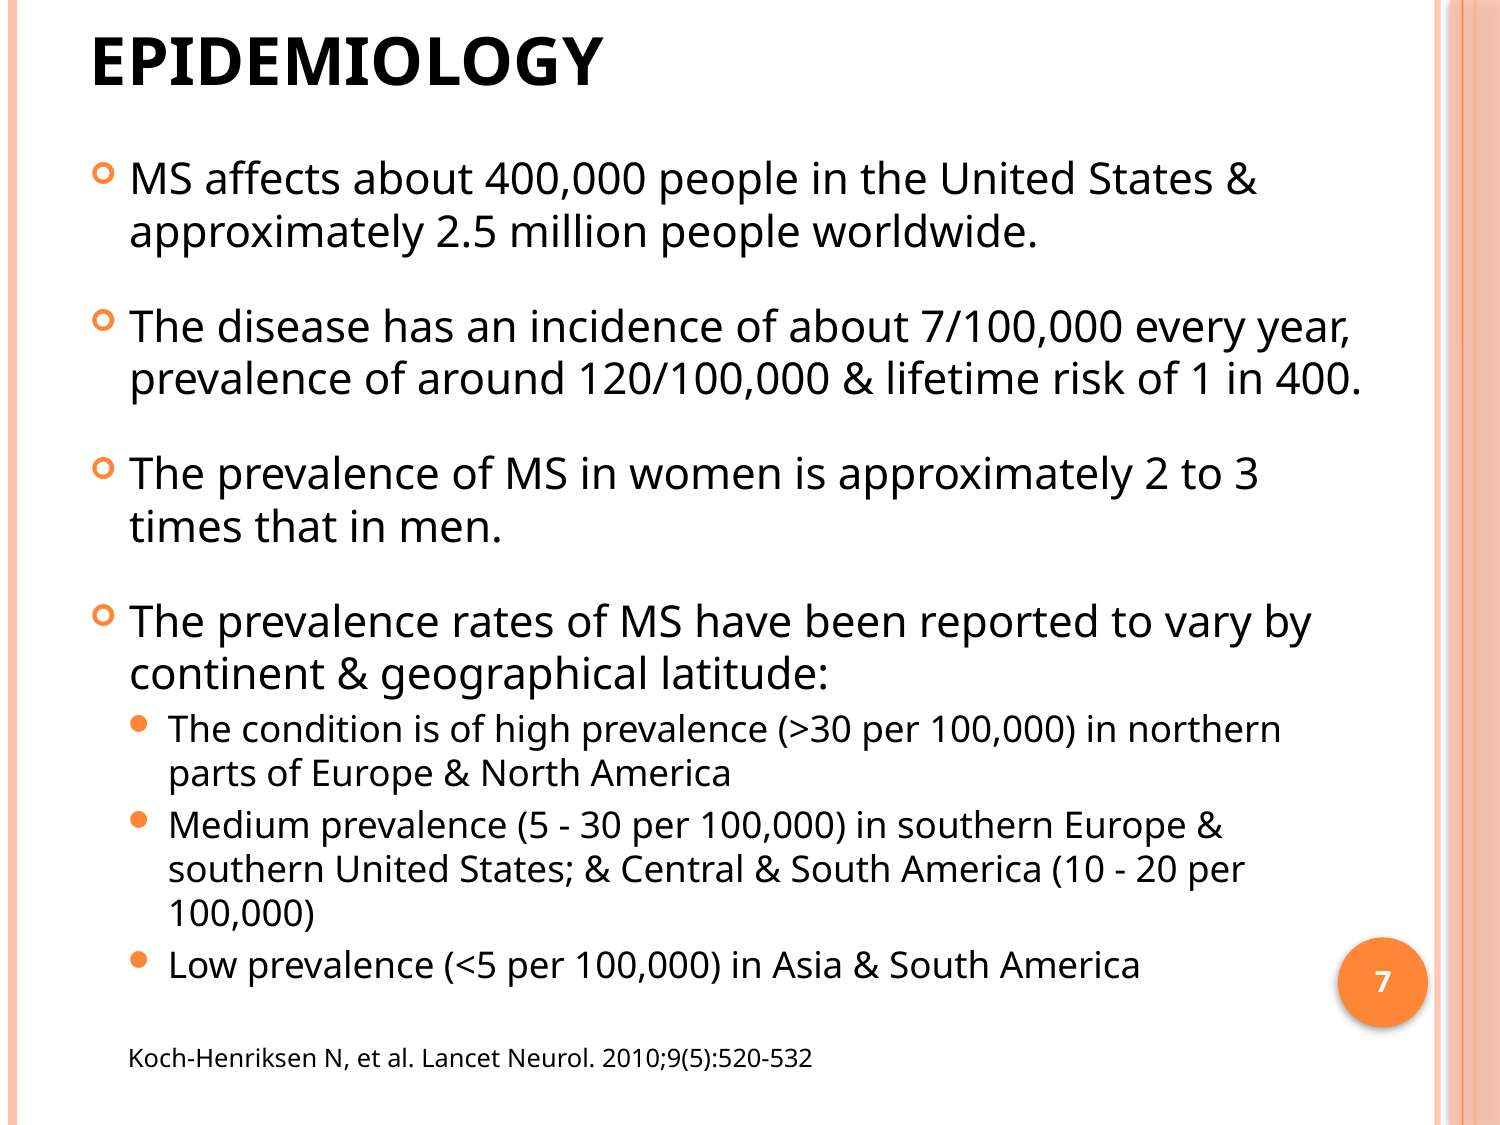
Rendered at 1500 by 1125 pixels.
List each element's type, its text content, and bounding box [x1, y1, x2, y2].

slide_number 7 [1333, 940, 1434, 1027]
list MS affects about 400,000 people in the United States & approximately 2.5 million people worldwide. The disease has an incidence of about 7/100,000 every year, prevalence of around 120/100,000 & lifetime risk of 1 in 400. The prevalence of MS in women is approximately 2 to 3 times that in men. The prevalence rates of MS have been reported to vary by continent & geographical latitude: The condition is of high prevalence (>30 per 100,000) in northern parts of Europe & North America Medium prevalence (5 - 30 per 100,000) in southern Europe & southern United States; & Central & South America (10 - 20 per 100,000) Low prevalence (<5 per 100,000) in Asia & South America Koch-Henriksen N, et al. Lancet Neurol. 2010;9(5):520-532 [75, 143, 1394, 1107]
title Epidemiology [75, 3, 1300, 107]
